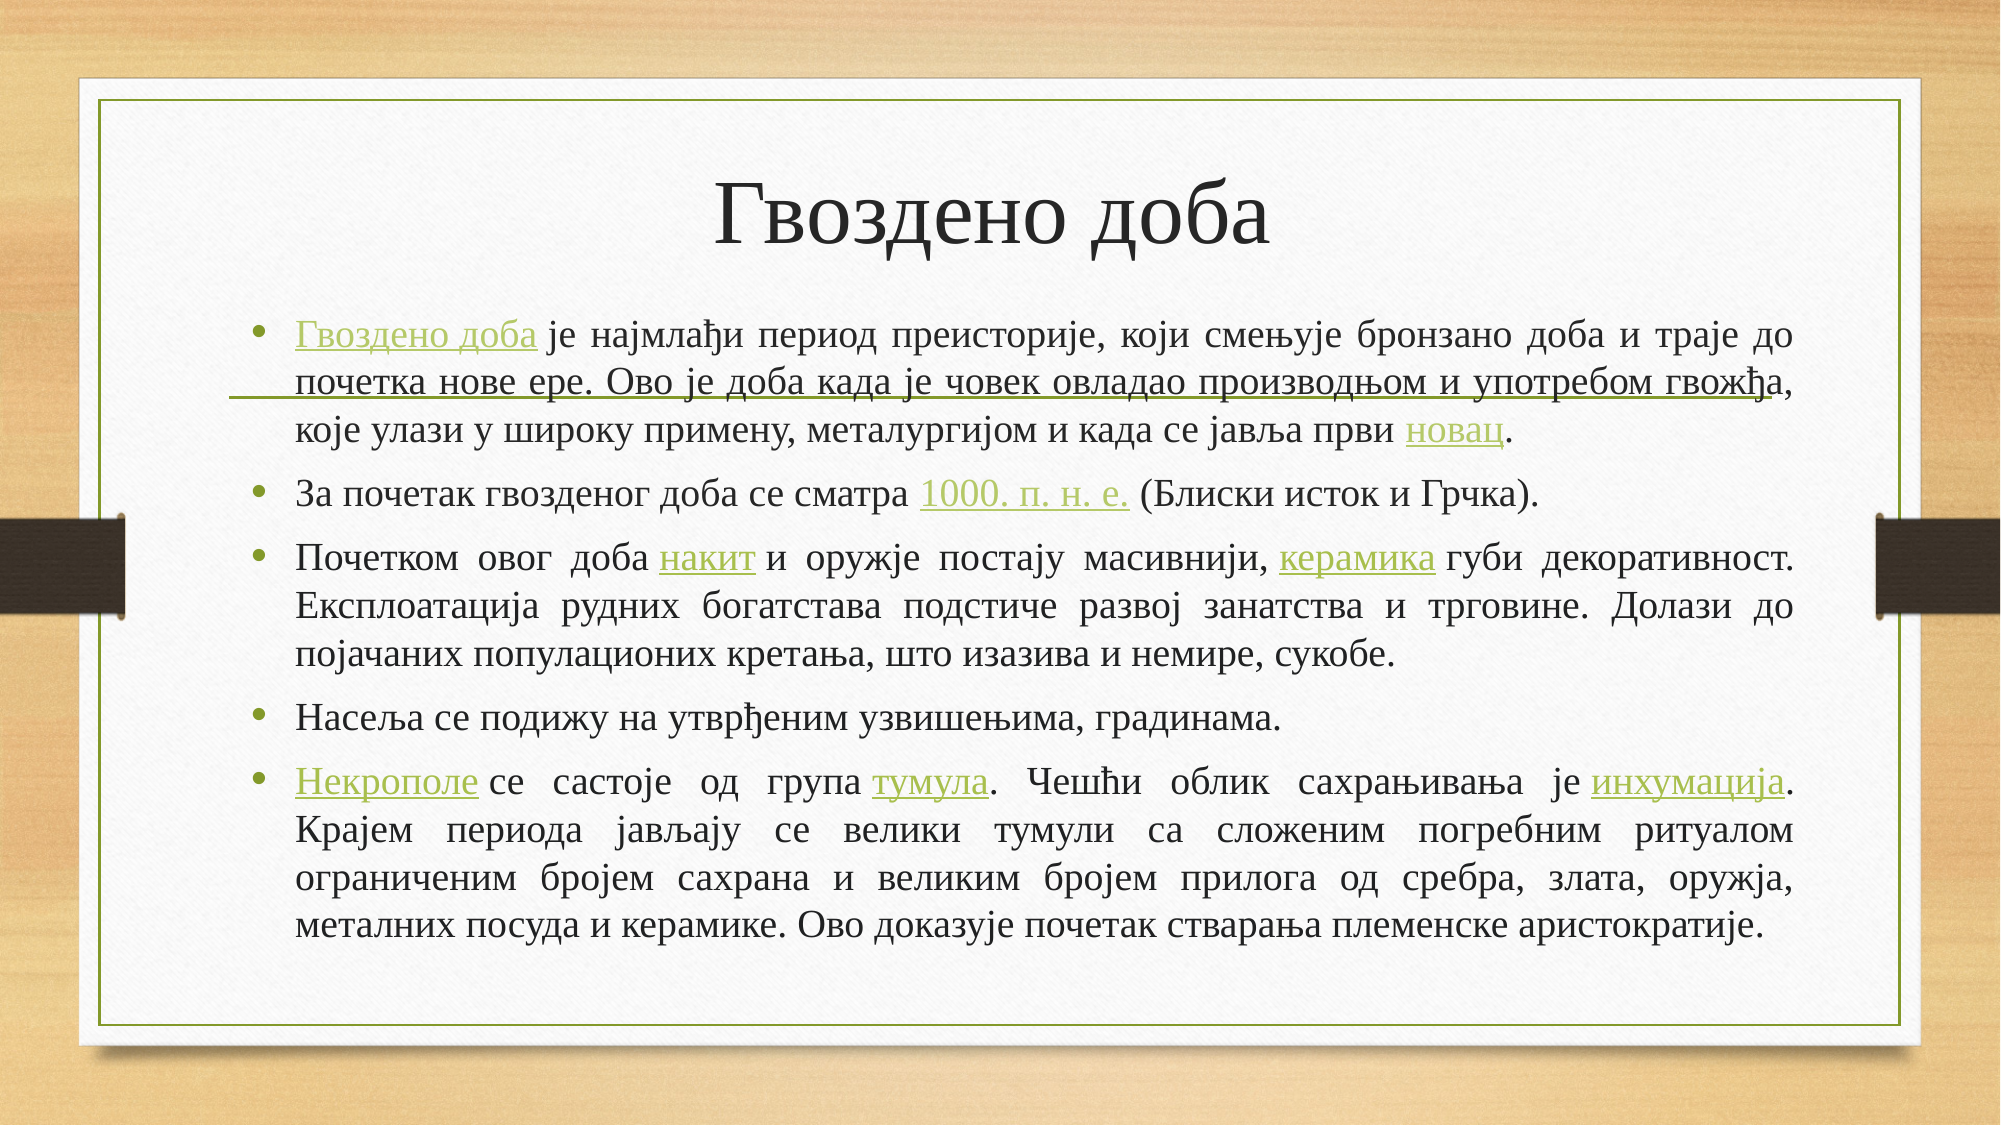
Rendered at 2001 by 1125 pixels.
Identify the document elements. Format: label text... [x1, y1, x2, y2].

list Гвоздено доба је најмлађи период преисторије, који смењује бронзано доба и траје до почетка нове ере. Ово је доба када је човек овладао производњом и употребом гвожђа, које улази у широку примену, металургијом и када се јавља први новац. За почетак гвозденог доба се сматра 1000. п. н. е. (Блиски исток и Грчка). Почетком овог доба накит и оружје постају масивнији, керамика губи декоративност. Експлоатација рудних богатстава подстиче развој занатства и трговине. Долази до појачаних популационих кретања, што изазива и немире, сукобе. Насеља се подижу на утврђеним узвишењима, градинама. Некрополе се састоје од група тумула. Чешћи облик сахрањивања је инхумација. Крајем периода јављају се велики тумули са сложеним погребним ритуалом ограниченим бројем сахрана и великим бројем прилога од сребра, злата, оружја, металних посуда и керамике. Ово доказује почетак стварања племенске аристократије. [235, 299, 1810, 976]
picture [0, 0, 2001, 1125]
title Гвоздено доба [231, 108, 1755, 306]
